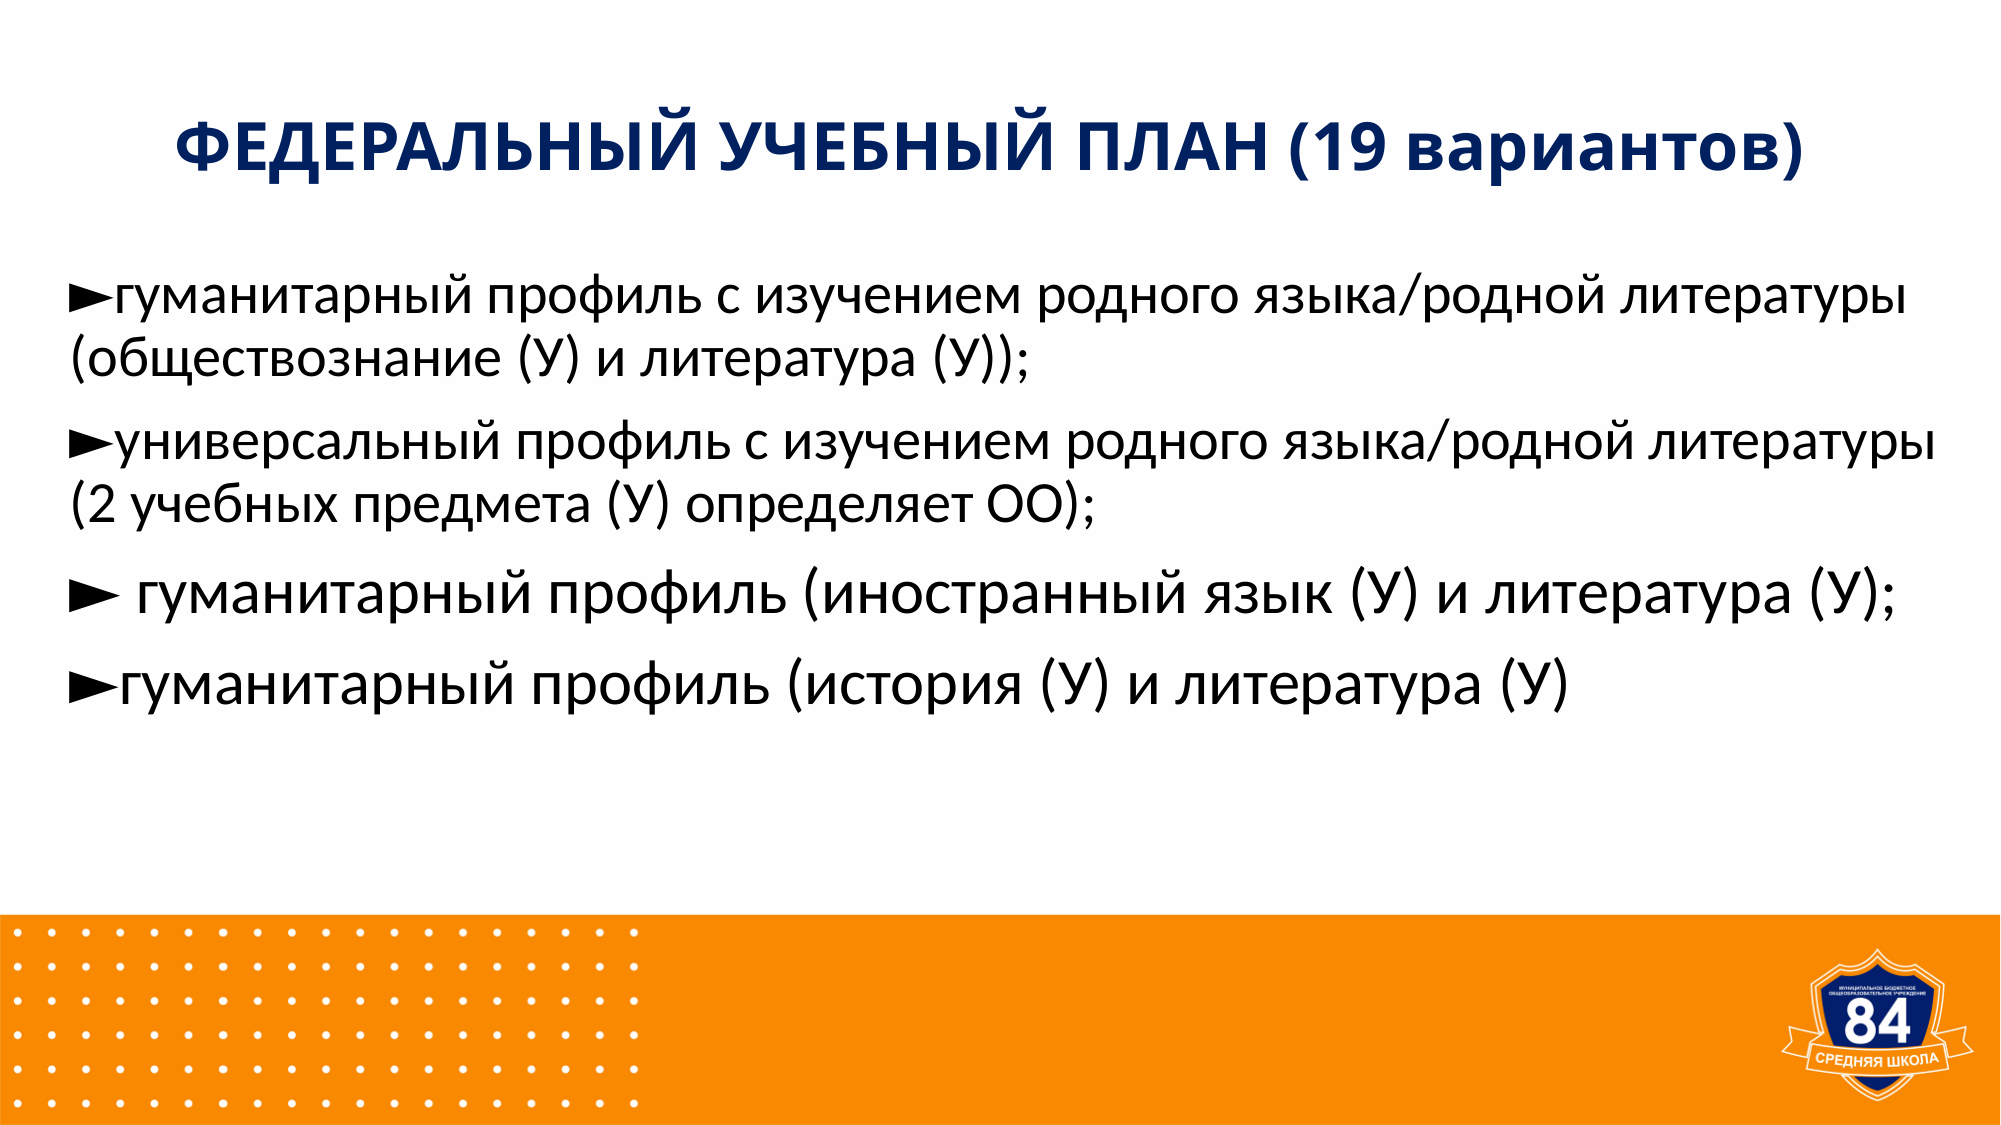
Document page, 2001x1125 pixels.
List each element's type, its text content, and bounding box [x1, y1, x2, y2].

title ФЕДЕРАЛЬНЫЙ УЧЕБНЫЙ ПЛАН (19 вариантов) [39, 42, 1941, 256]
list ►гуманитарный профиль с изучением родного языка/родной литературы (обществознание (У) и литература (У)); ►универсальный профиль с изучением родного языка/родной литературы (2 учебных предмета (У) определяет ОО); ► гуманитарный профиль (иностранный язык (У) и литература (У); ►гуманитарный профиль (история (У) и литература (У) [55, 255, 1961, 1106]
picture [0, 0, 2001, 1125]
